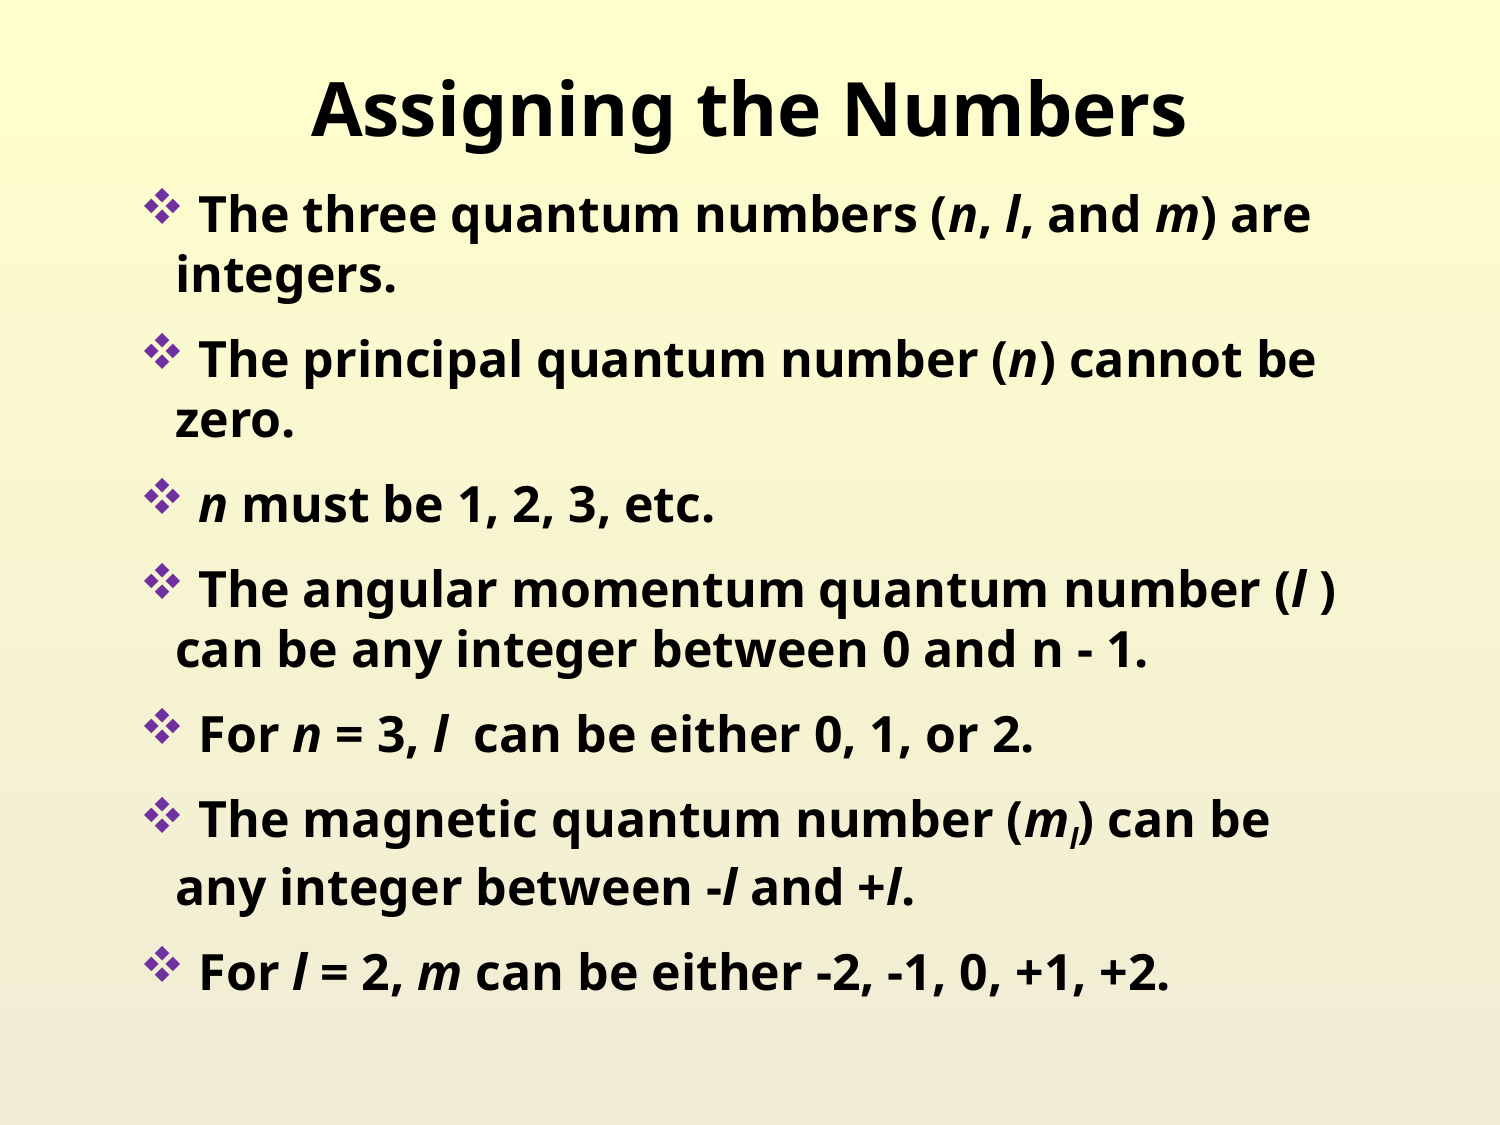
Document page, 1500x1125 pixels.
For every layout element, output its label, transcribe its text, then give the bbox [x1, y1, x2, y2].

text_box The three quantum numbers (n, l, and m) are integers. The principal quantum number (n) cannot be zero. n must be 1, 2, 3, etc. The angular momentum quantum number (l ) can be any integer between 0 and n - 1. For n = 3, l can be either 0, 1, or 2. The magnetic quantum number (ml) can be any integer between -l and +l. For l = 2, m can be either -2, -1, 0, +1, +2. [125, 174, 1378, 1008]
title Assigning the Numbers [112, 49, 1388, 163]
